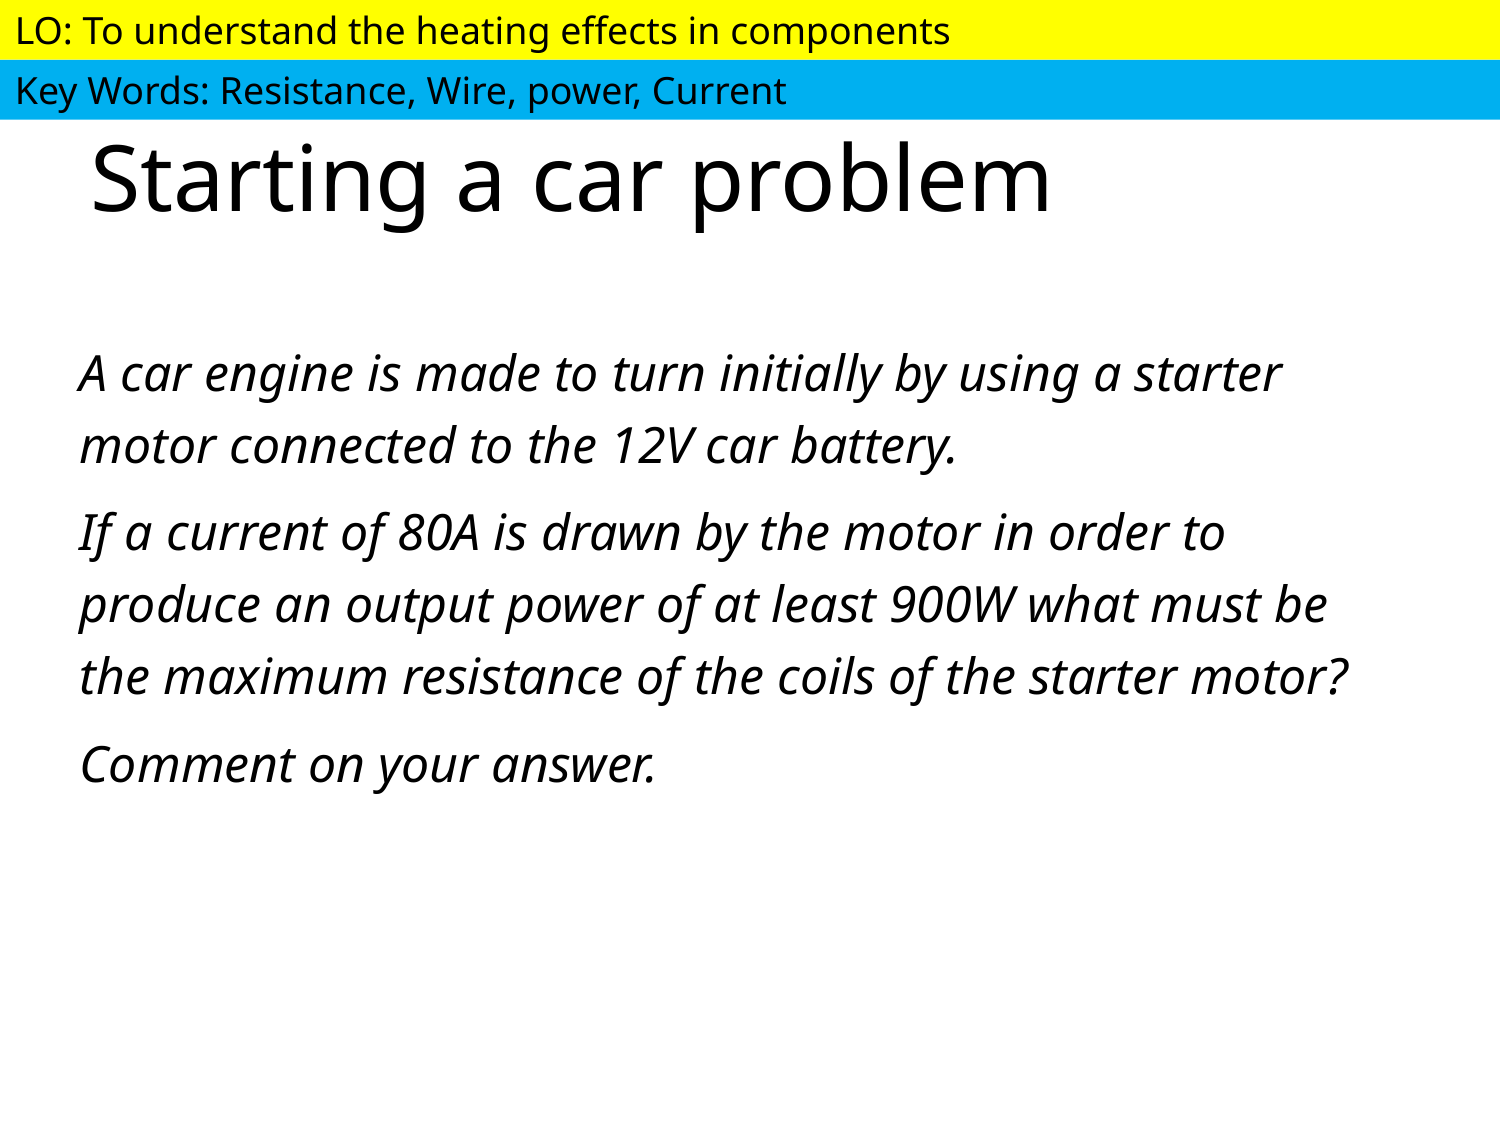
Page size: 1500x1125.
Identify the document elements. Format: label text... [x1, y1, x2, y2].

list A car engine is made to turn initially by using a starter motor connected to the 12V car battery. If a current of 80A is drawn by the motor in order to produce an output power of at least 900W what must be the maximum resistance of the coils of the starter motor? Comment on your answer. [64, 321, 1400, 846]
title Starting a car problem [75, 111, 1425, 239]
